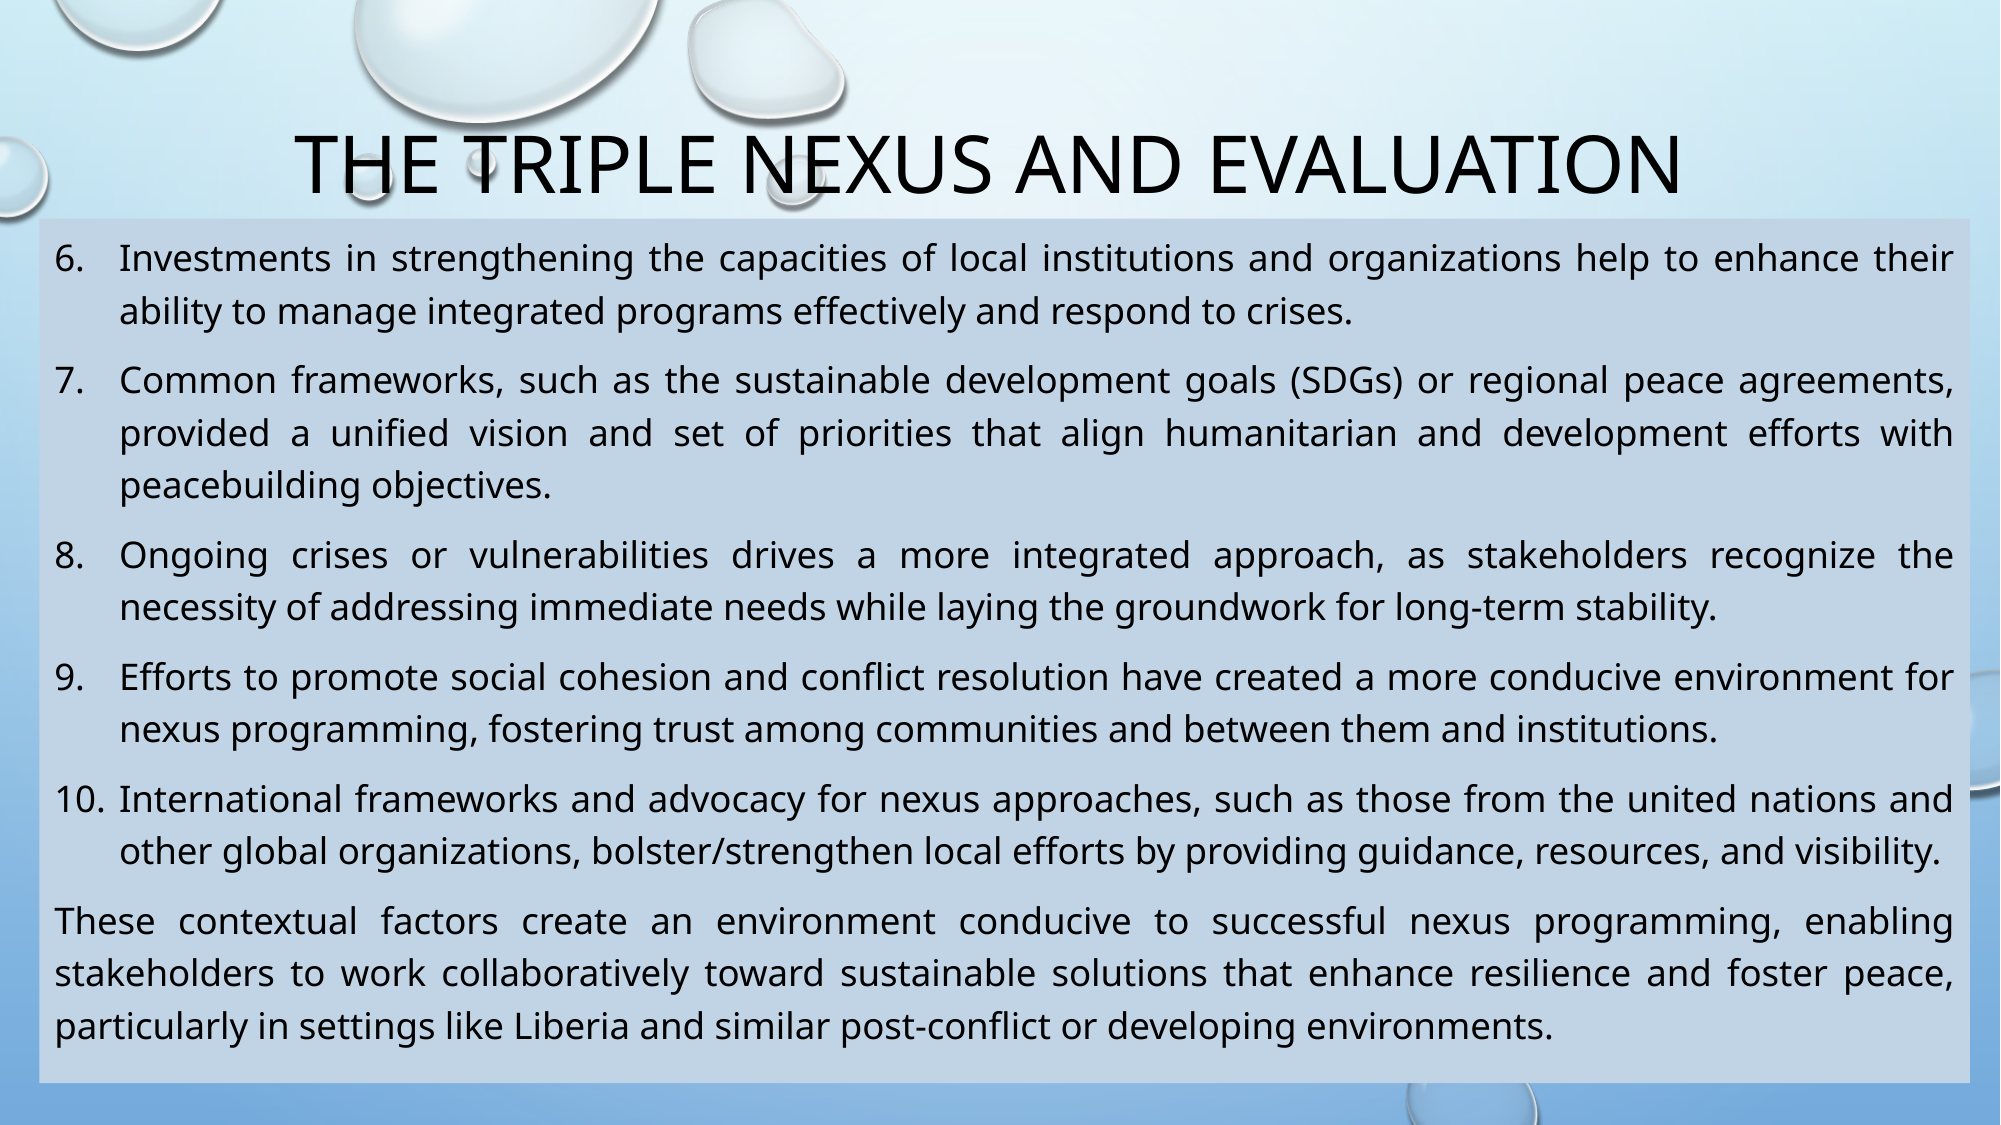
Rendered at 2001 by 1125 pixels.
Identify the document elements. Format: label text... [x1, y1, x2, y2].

slide_number 10 [1724, 965, 1851, 1025]
picture [0, 0, 2000, 1125]
title The triple nexus and evaluation [30, 116, 1970, 219]
subtitle Investments in strengthening the capacities of local institutions and organizations help to enhance their ability to manage integrated programs effectively and respond to crises. Common frameworks, such as the sustainable development goals (SDGs) or regional peace agreements, provided a unified vision and set of priorities that align humanitarian and development efforts with peacebuilding objectives. Ongoing crises or vulnerabilities drives a more integrated approach, as stakeholders recognize the necessity of addressing immediate needs while laying the groundwork for long-term stability. Efforts to promote social cohesion and conflict resolution have created a more conducive environment for nexus programming, fostering trust among communities and between them and institutions. International frameworks and advocacy for nexus approaches, such as those from the united nations and other global organizations, bolster/strengthen local efforts by providing guidance, resources, and visibility. These contextual factors create an environment conducive to successful nexus programming, enabling stakeholders to work collaboratively toward sustainable solutions that enhance resilience and foster peace, particularly in settings like Liberia and similar post-conflict or developing environments. [39, 218, 1970, 1084]
